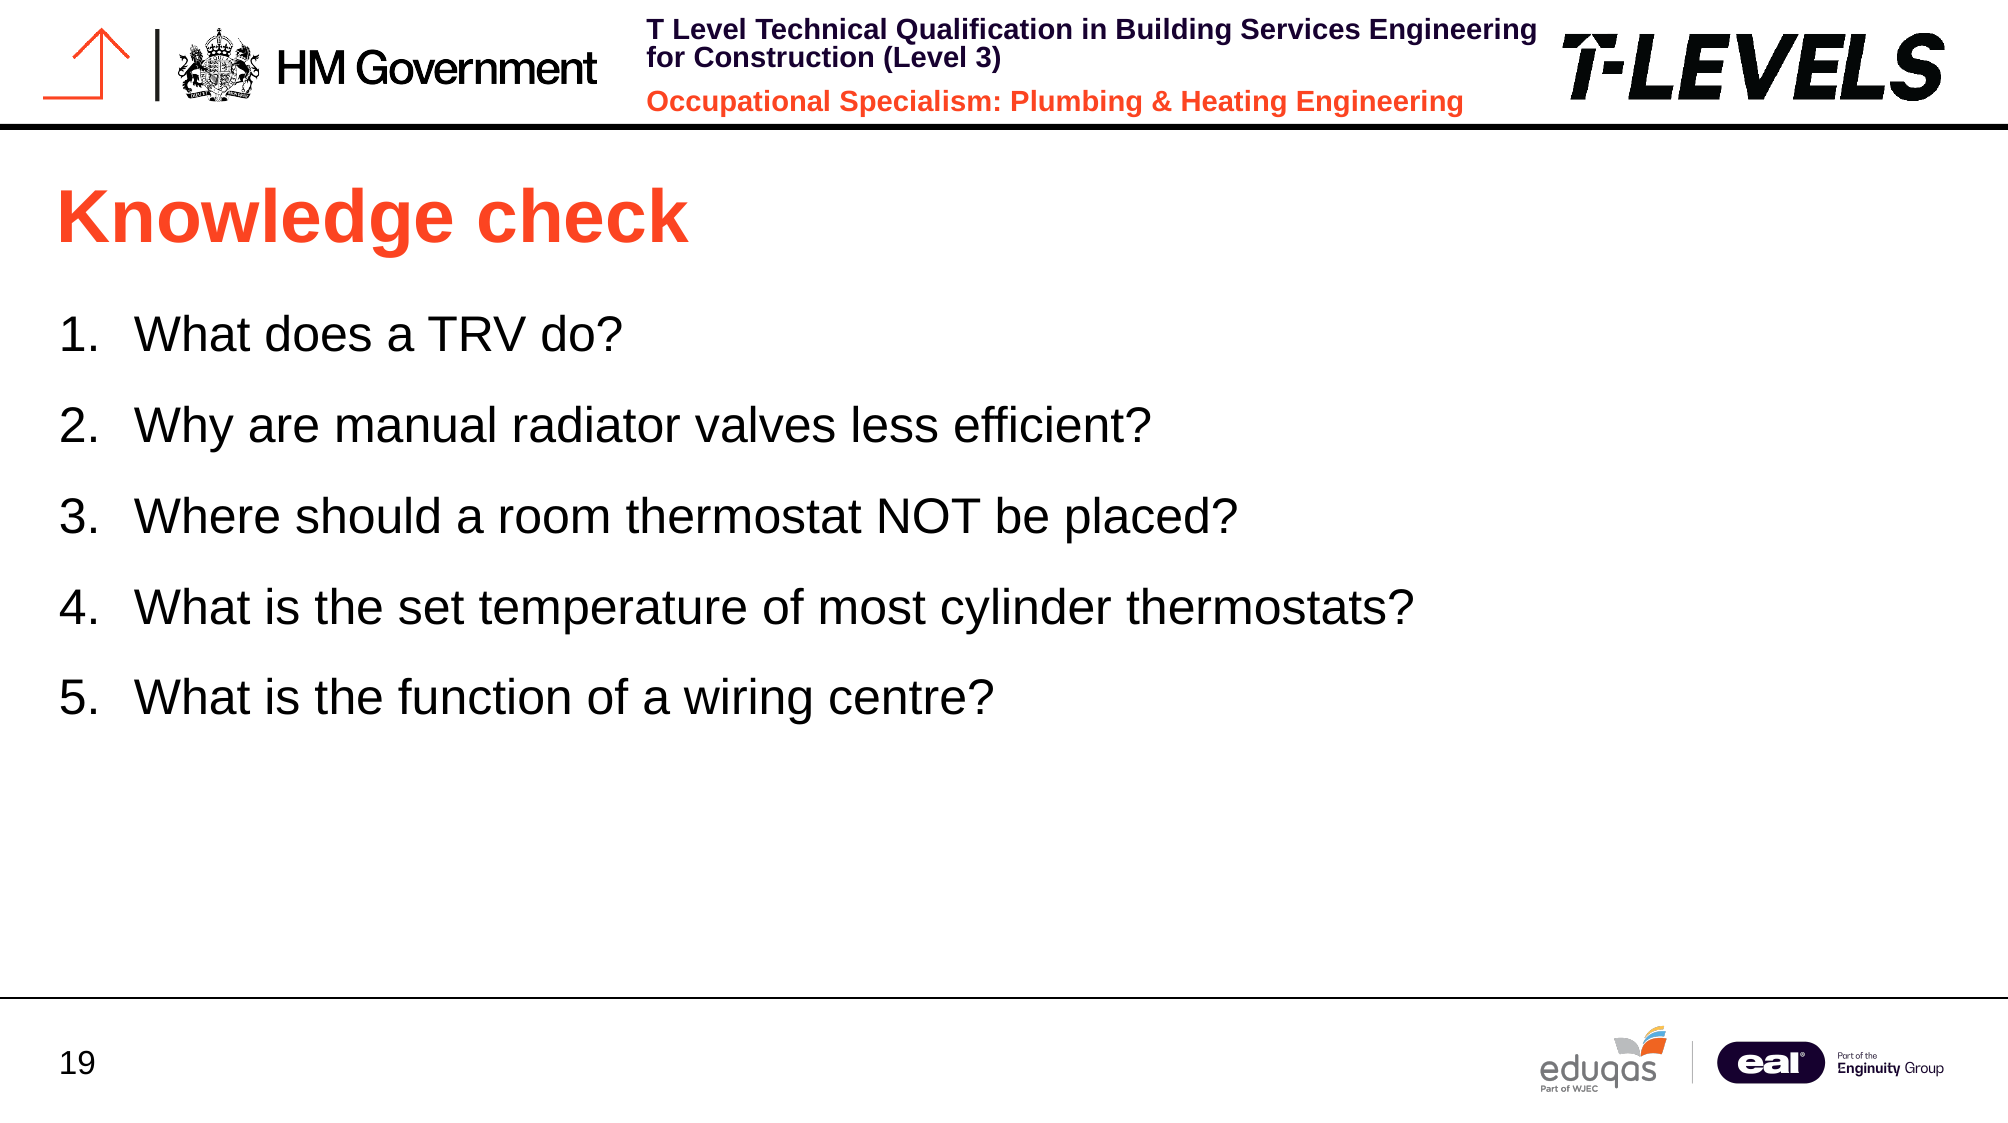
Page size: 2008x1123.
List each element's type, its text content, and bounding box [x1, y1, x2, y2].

picture [155, 28, 597, 102]
picture [1535, 1021, 1949, 1097]
picture [1543, 25, 1964, 108]
title Knowledge check [41, 111, 1949, 314]
picture [38, 27, 136, 100]
list What does a TRV do? Why are manual radiator valves less efficient? Where should a room thermostat NOT be placed? What is the set temperature of most cylinder thermostats? What is the function of a wiring centre? [59, 295, 1595, 956]
